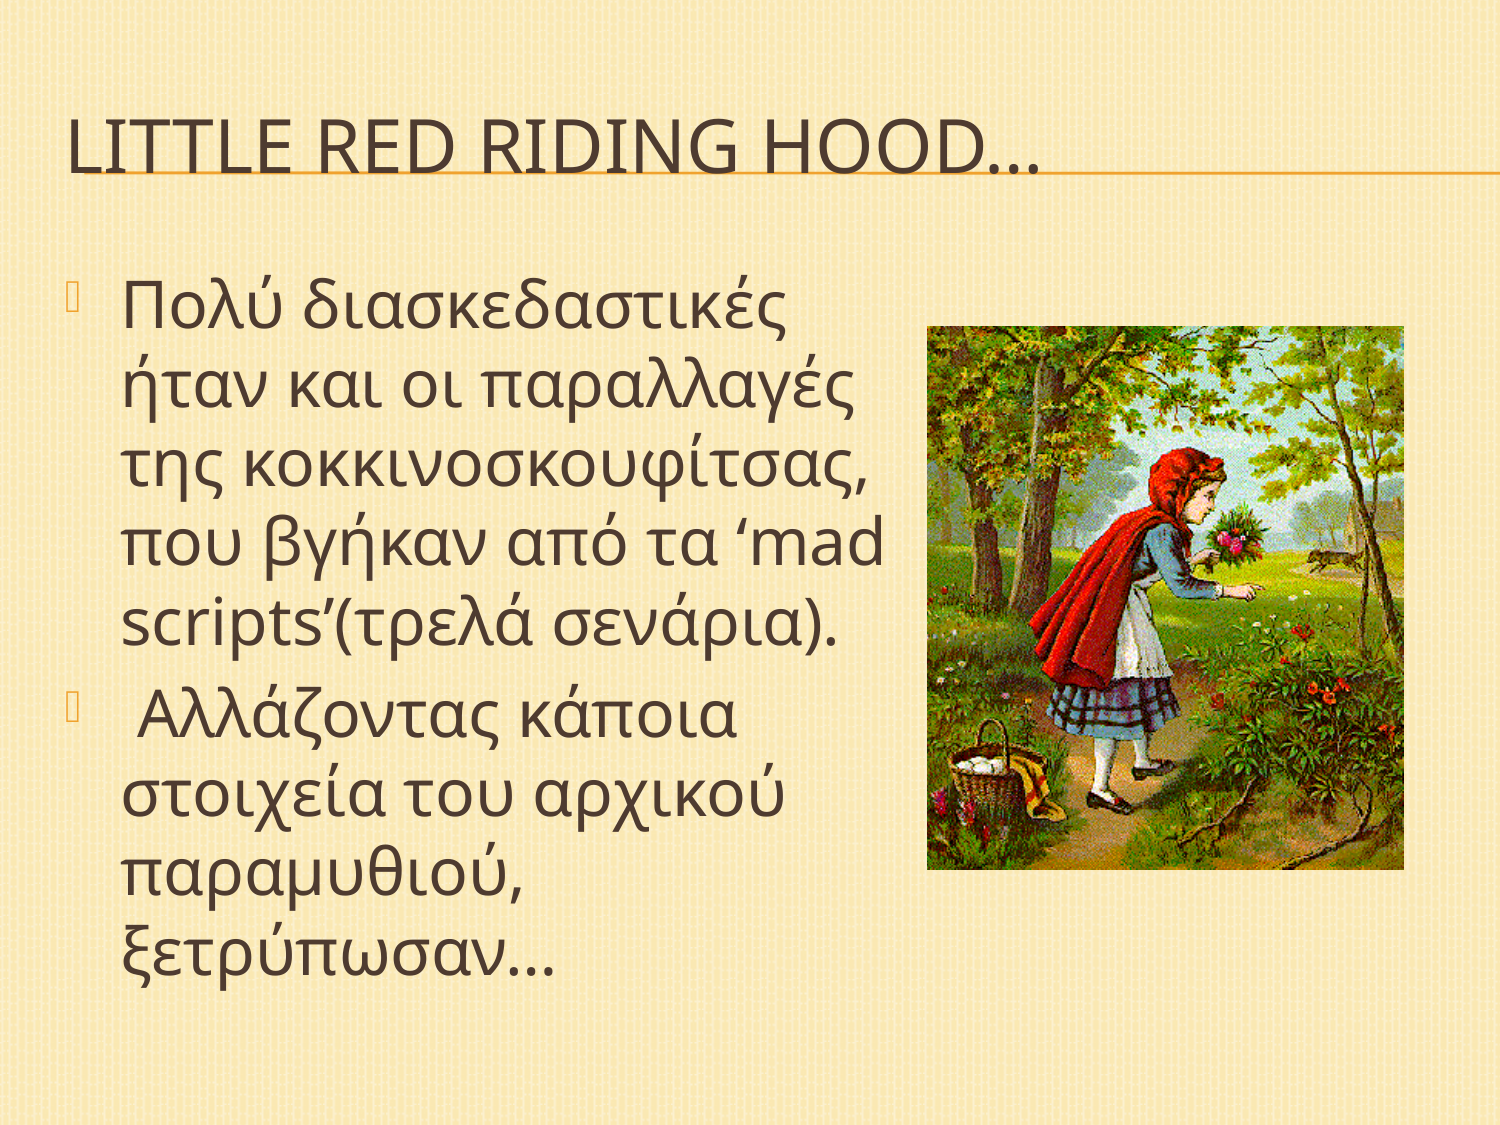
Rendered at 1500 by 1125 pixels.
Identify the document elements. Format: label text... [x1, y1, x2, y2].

picture [926, 325, 1404, 870]
title Little Red riding hood… [50, 75, 1475, 213]
list Πολύ διασκεδαστικές ήταν και οι παραλλαγές της κοκκινοσκουφίτσας, που βγήκαν από τα ‘mad scripts’(τρελά σενάρια). Αλλάζοντας κάποια στοιχεία του αρχικού παραμυθιού, ξετρύπωσαν… [50, 254, 916, 998]
